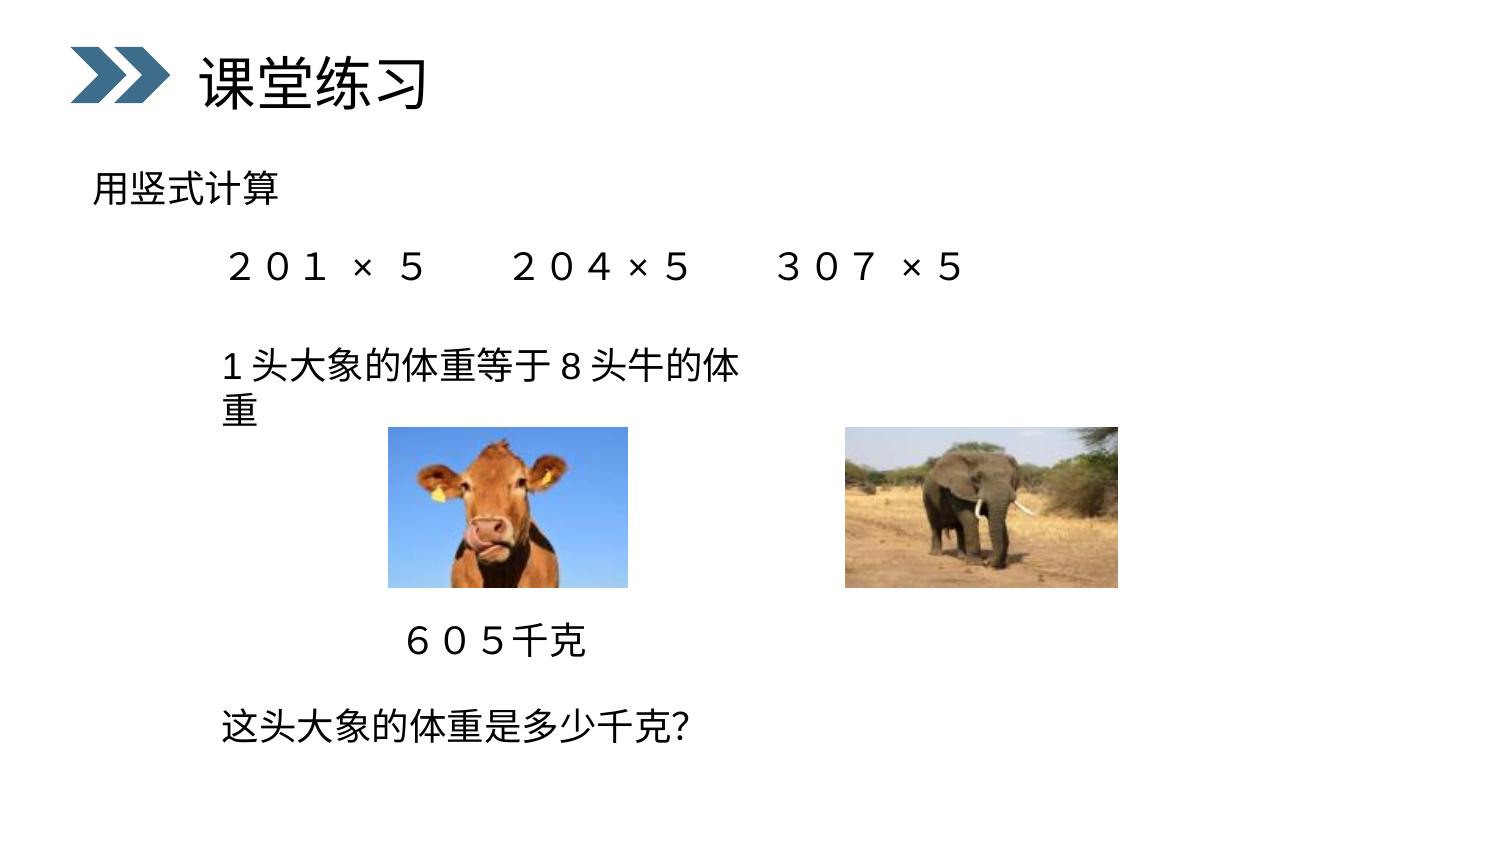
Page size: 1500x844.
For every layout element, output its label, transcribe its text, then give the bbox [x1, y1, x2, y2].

picture [845, 427, 1118, 588]
picture [387, 427, 628, 588]
list ２０１ × ５ ２０４×５ ３０７ ×５ [210, 242, 1500, 800]
title 用竖式计算 [81, 120, 1432, 262]
text_box 这头大象的体重是多少千克？ [210, 697, 743, 754]
text_box ６０５千克 [388, 611, 684, 668]
text_box 课堂练习 [186, 49, 816, 102]
text_box 1头大象的体重等于8头牛的体重 [210, 336, 778, 438]
